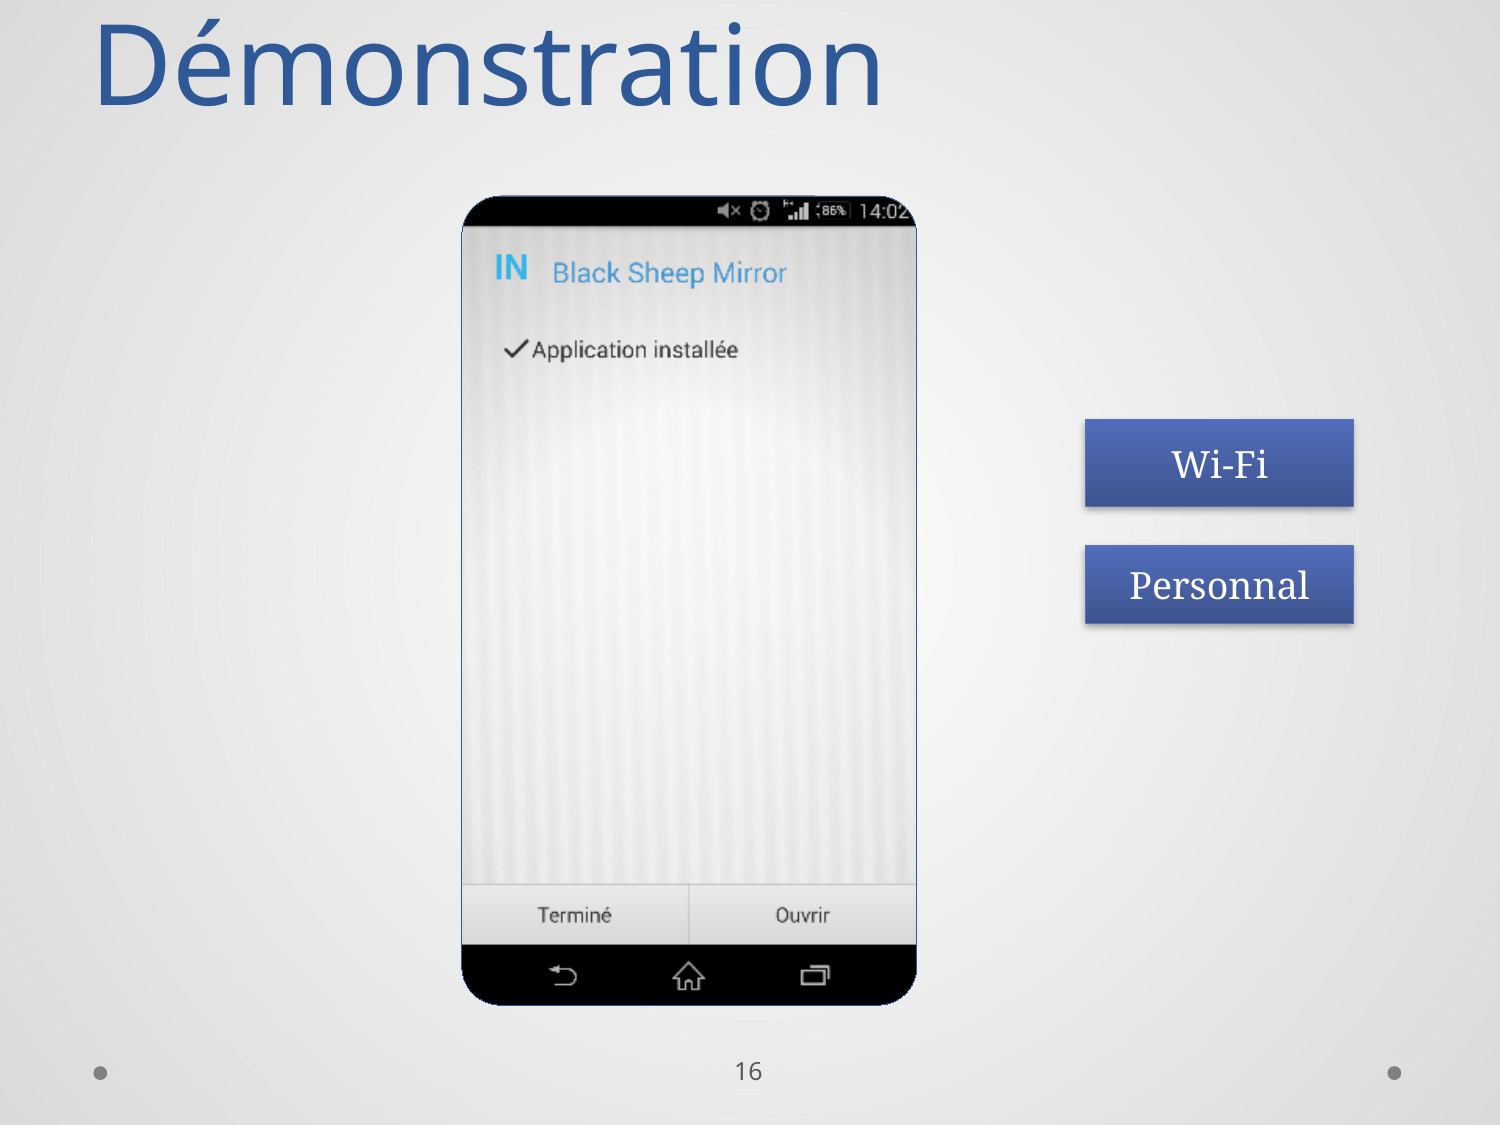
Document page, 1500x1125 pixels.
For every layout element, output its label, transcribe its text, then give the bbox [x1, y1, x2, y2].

picture [461, 195, 918, 1006]
text_box 16 [703, 1042, 797, 1103]
text_box Wi-Fi [1085, 419, 1354, 507]
text_box Personnal [1085, 545, 1354, 624]
title Démonstration [75, 0, 1425, 145]
list [75, 145, 1425, 1017]
